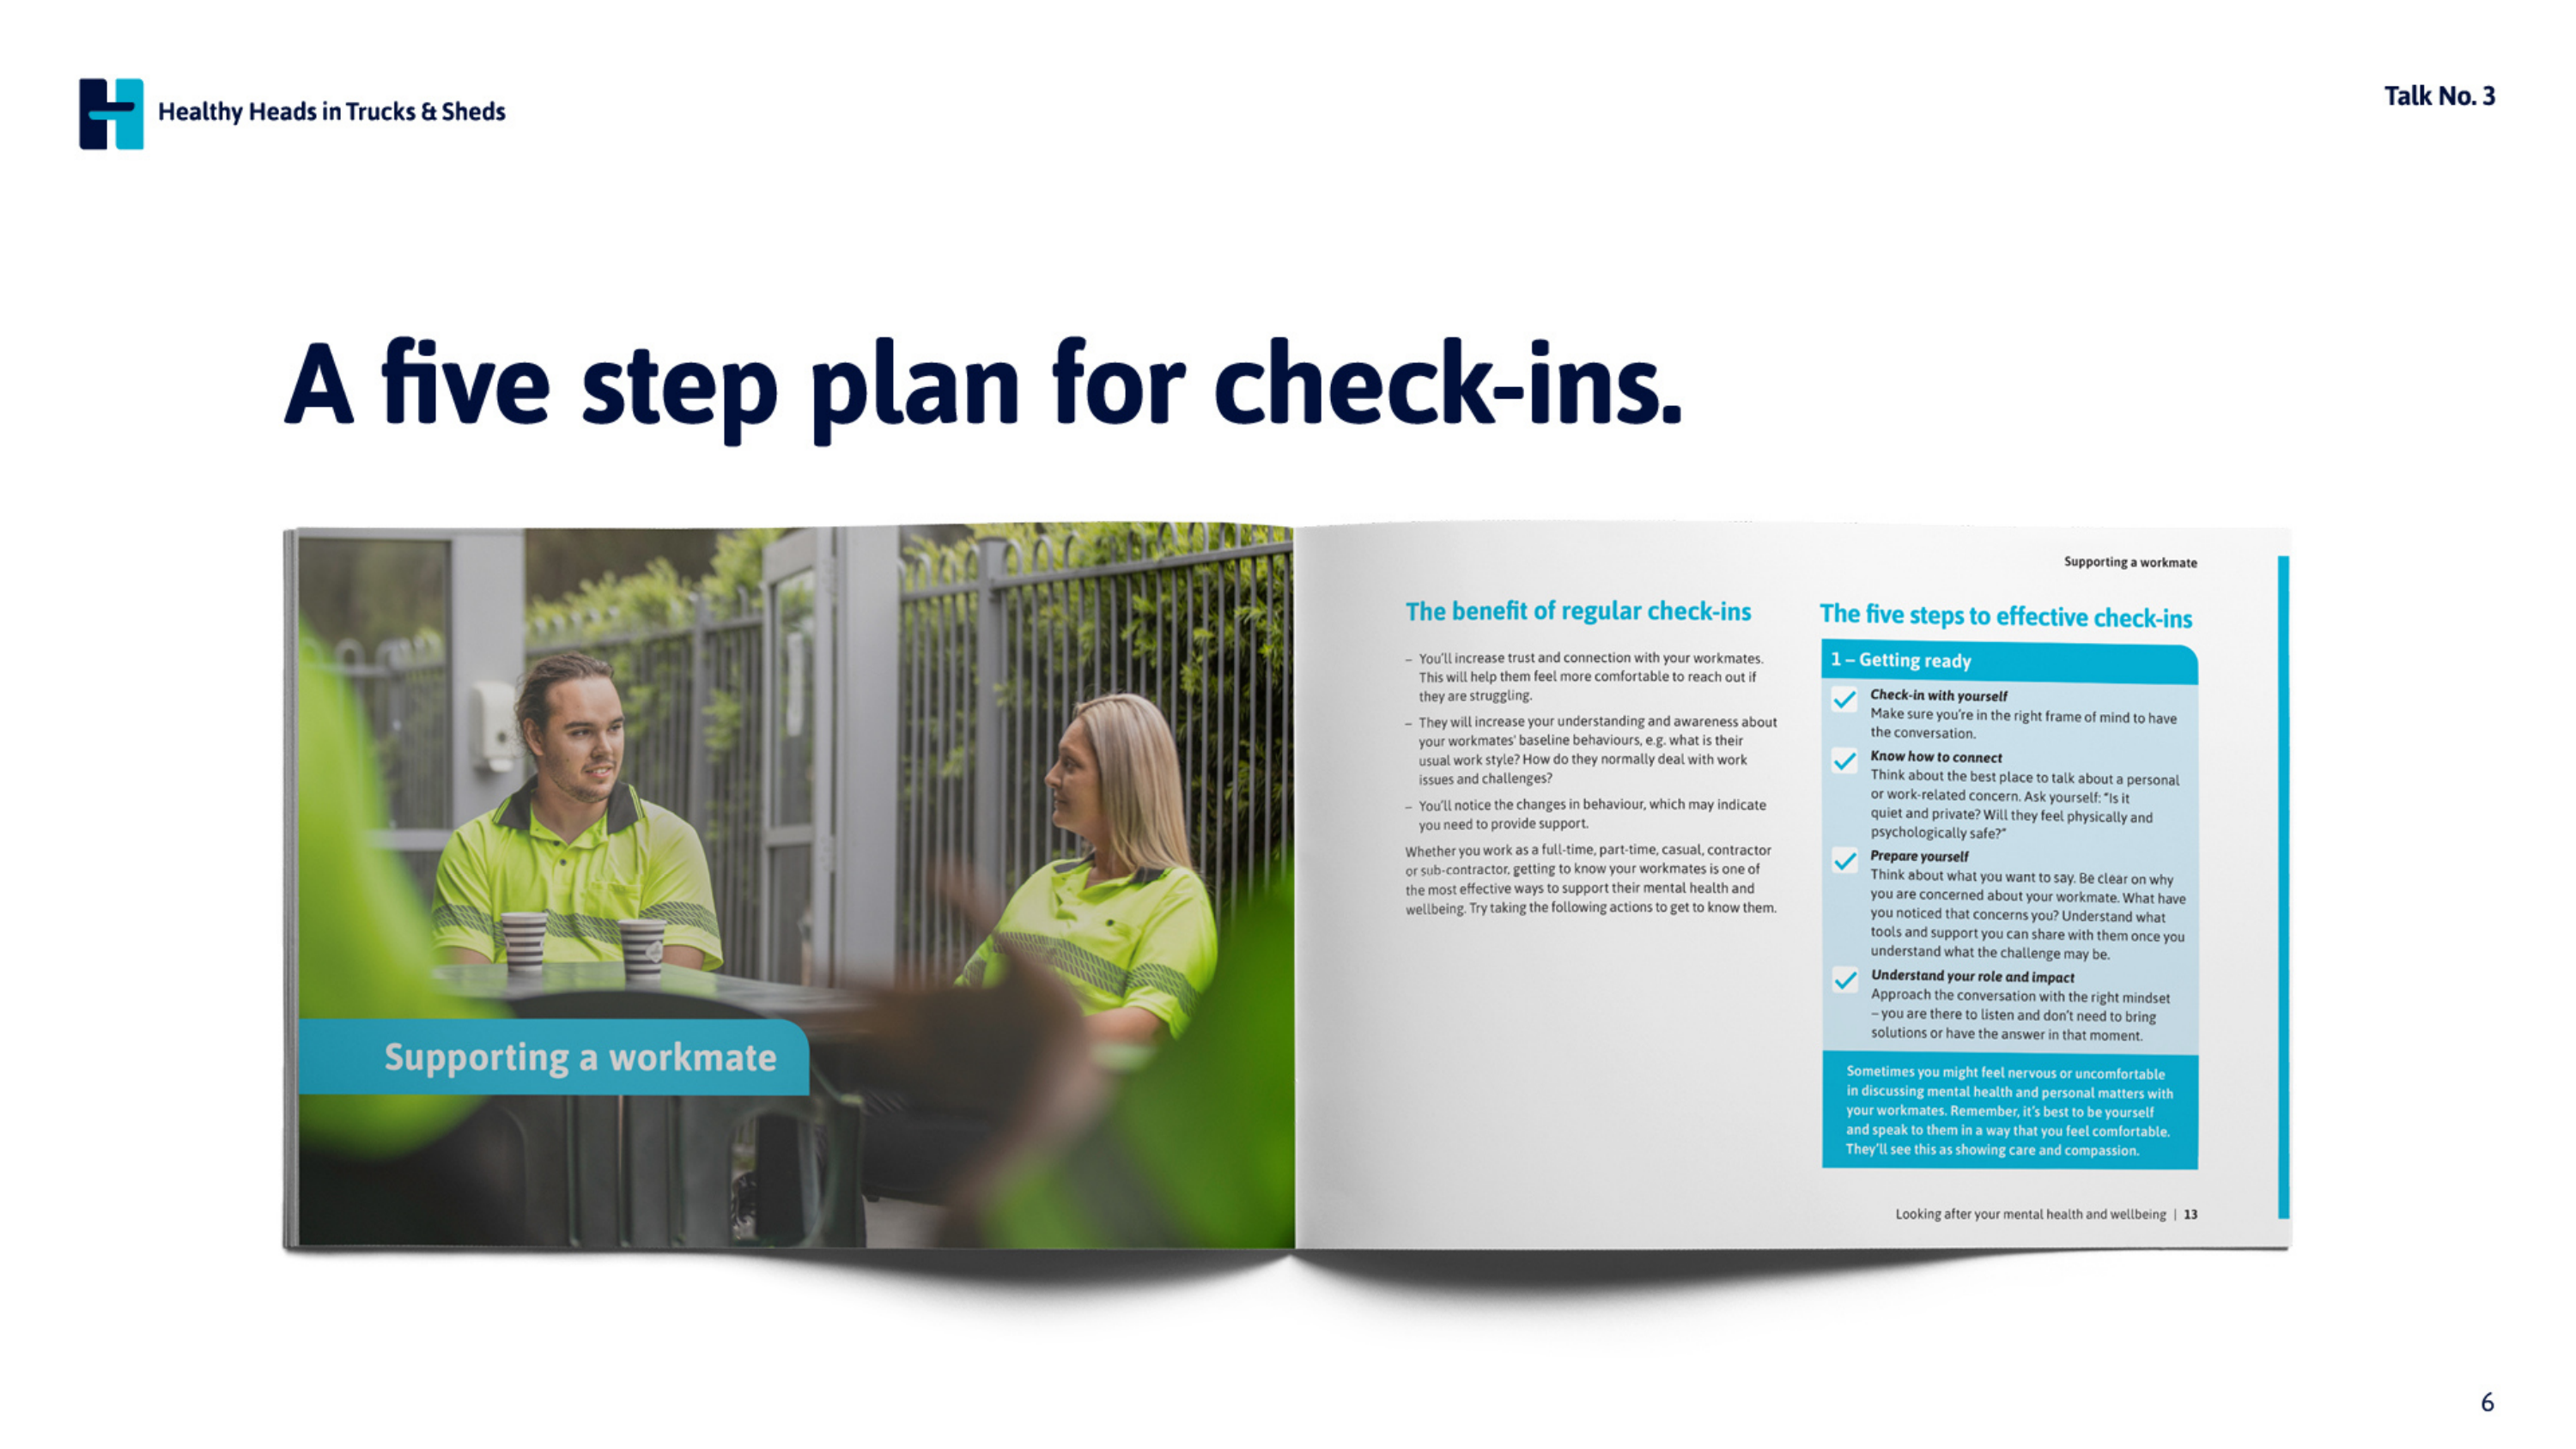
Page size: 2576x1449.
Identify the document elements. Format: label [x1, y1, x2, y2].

text_box [0, 0, 2576, 1449]
